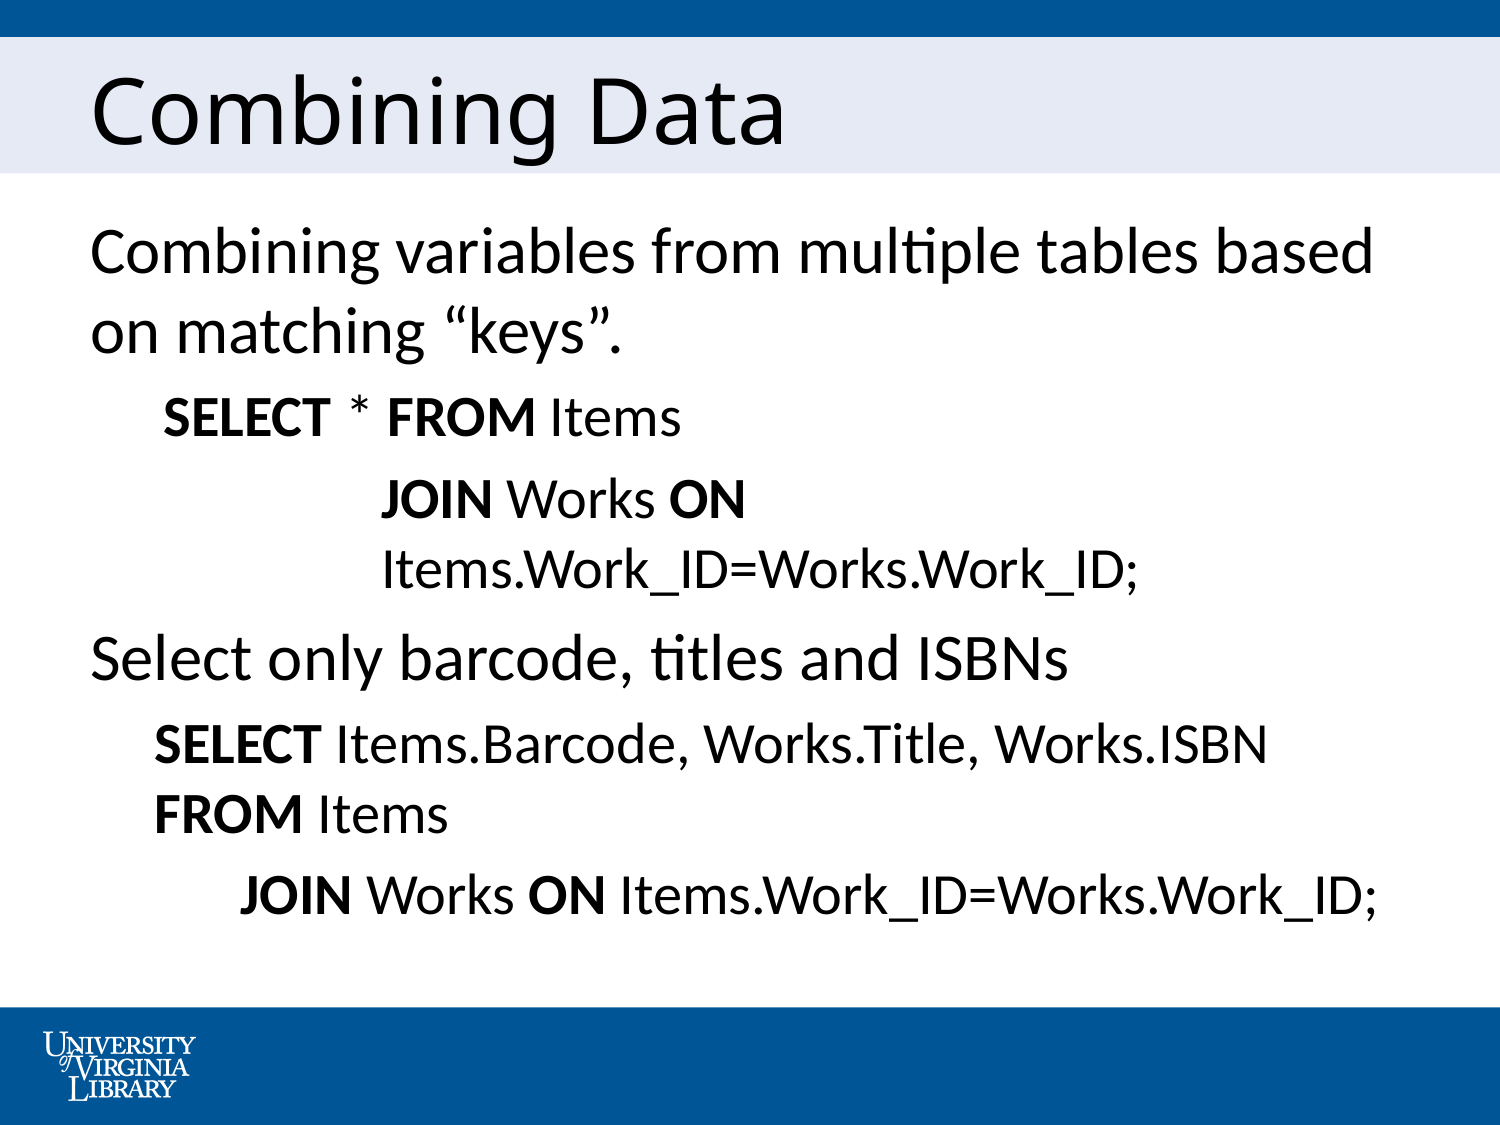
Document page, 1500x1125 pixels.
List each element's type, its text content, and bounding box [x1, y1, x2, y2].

picture [0, 0, 1500, 1125]
text_box Combining variables from multiple tables based on matching “keys”. SELECT * FROM Items JOIN Works ON Items.Work_ID=Works.Work_ID; Select only barcode, titles and ISBNs SELECT Items.Barcode, Works.Title, Works.ISBN FROM Items JOIN Works ON Items.Work_ID=Works.Work_ID; [74, 199, 1425, 1017]
title Combining Data [75, 45, 1425, 175]
